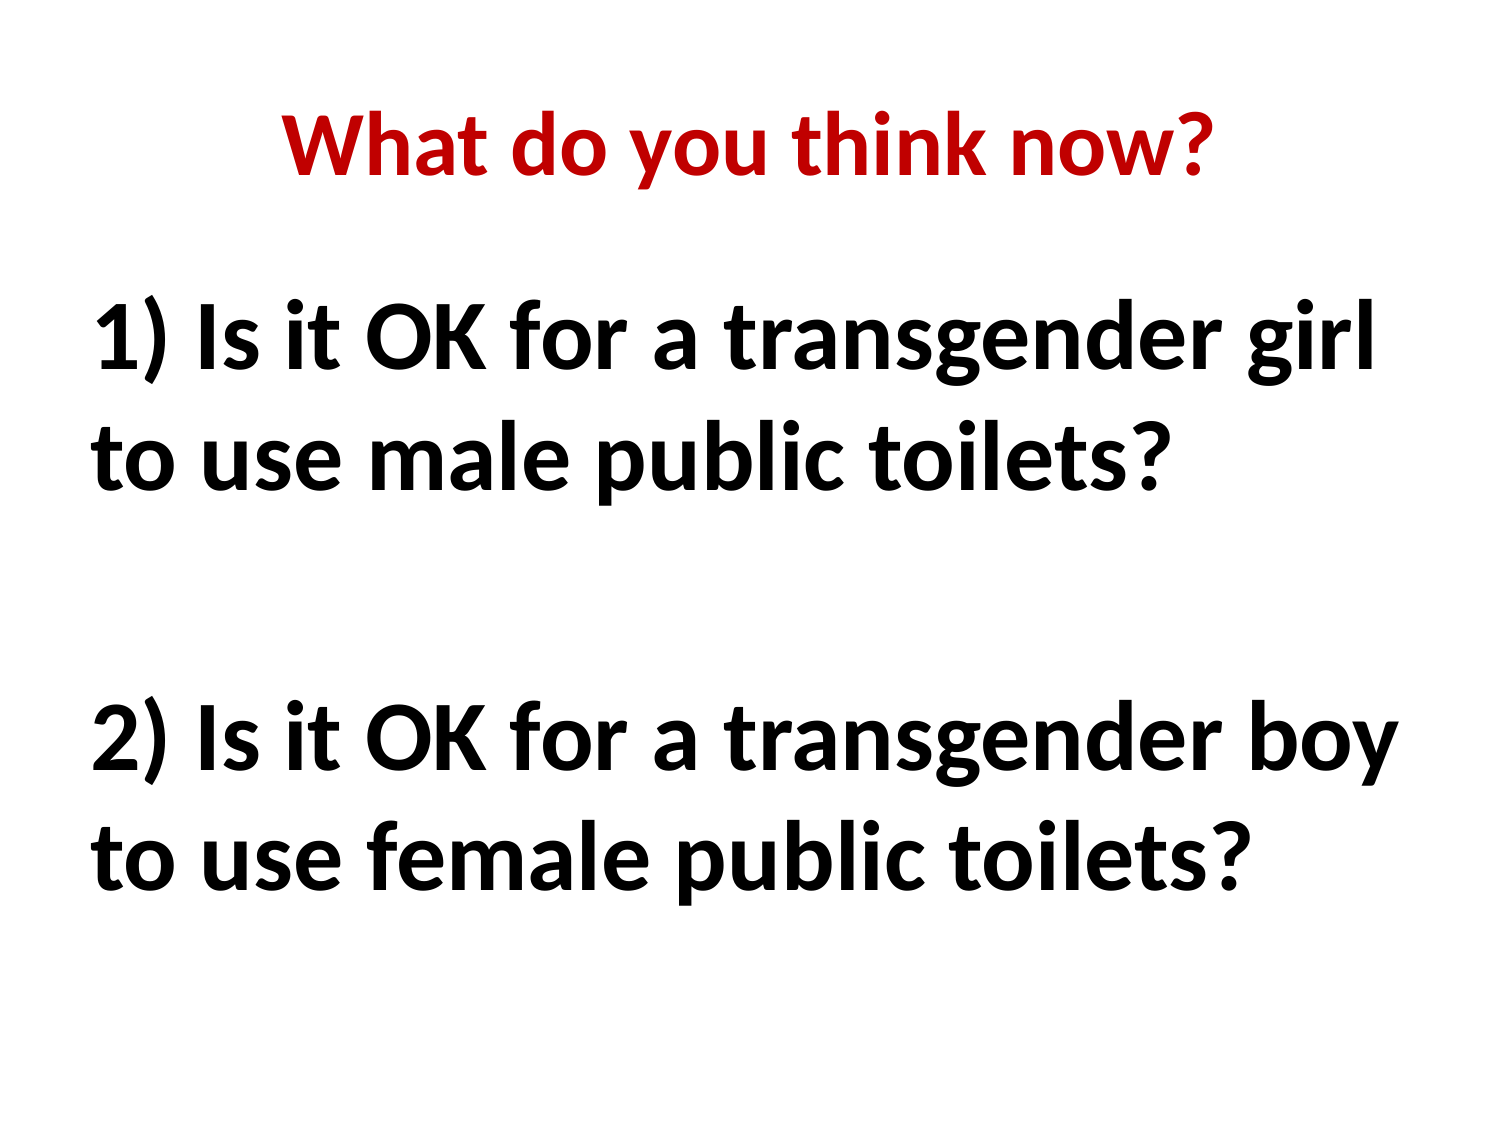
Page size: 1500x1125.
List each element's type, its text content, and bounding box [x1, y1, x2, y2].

list 1) Is it OK for a transgender girl to use male public toilets? 2) Is it OK for a transgender boy to use female public toilets? [75, 262, 1425, 1005]
title What do you think now? [75, 45, 1425, 233]
